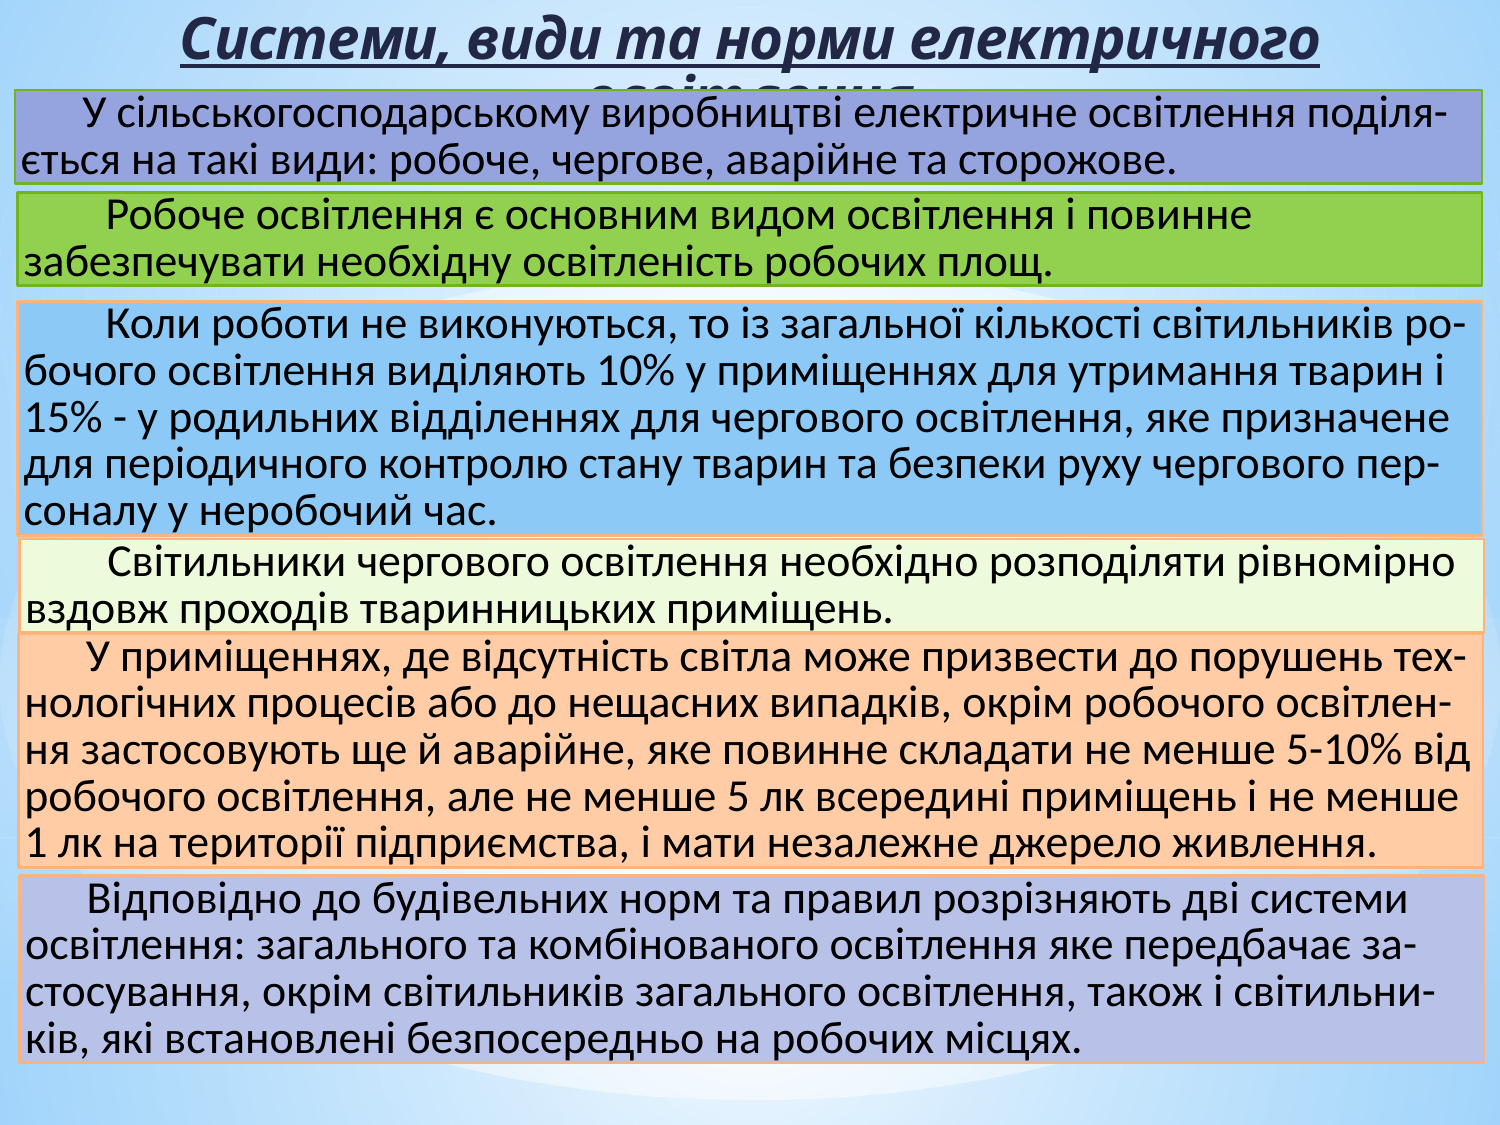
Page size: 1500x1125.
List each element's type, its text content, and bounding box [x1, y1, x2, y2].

text_box У приміщеннях, де відсутність світла може призвести до порушень тех-нологічних процесів або до нещасних випадків, окрім робочого освітлен-ня застосовують ще й аварійне, яке повинне складати не менше 5-10% від робочого освітлення, але не менше 5 лк всередині приміщень і не менше 1 лк на території підприємства, і мати незалежне джерело живлення. [17, 632, 1484, 869]
text_box Коли роботи не виконуються, то із загальної кількості світильників ро-бочого освітлення виділяють 10% у приміщеннях для утримання тварин і 15% - у родильних відділеннях для чергового освітлення, яке призначене для періодичного контролю стану тварин та безпеки руху чергового пер-соналу у неробочий час. [16, 300, 1483, 537]
text_box Світильники чергового освітлення необхідно розподіляти рівномірно вздовж проходів тваринницьких приміщень. [18, 538, 1485, 634]
text_box Робоче освітлення є основним видом освітлення і повинне забезпечувати необхідну освітленість робочих площ. [16, 191, 1483, 287]
text_box Системи, види та норми електричного освітлення [17, 11, 1483, 89]
text_box Відповідно до будівельних норм та правил розрізняють дві системи освітлення: загального та комбінованого освітлення яке передбачає за-стосування, окрім світильників загального освітлення, також і світильни-ків, які встановлені безпосередньо на робочих місцях. [18, 874, 1485, 1064]
text_box У сільськогосподарському виробництві електричне освітлення поділя-ється на такі види: робоче, чергове, аварійне та сторожове. [14, 89, 1483, 185]
